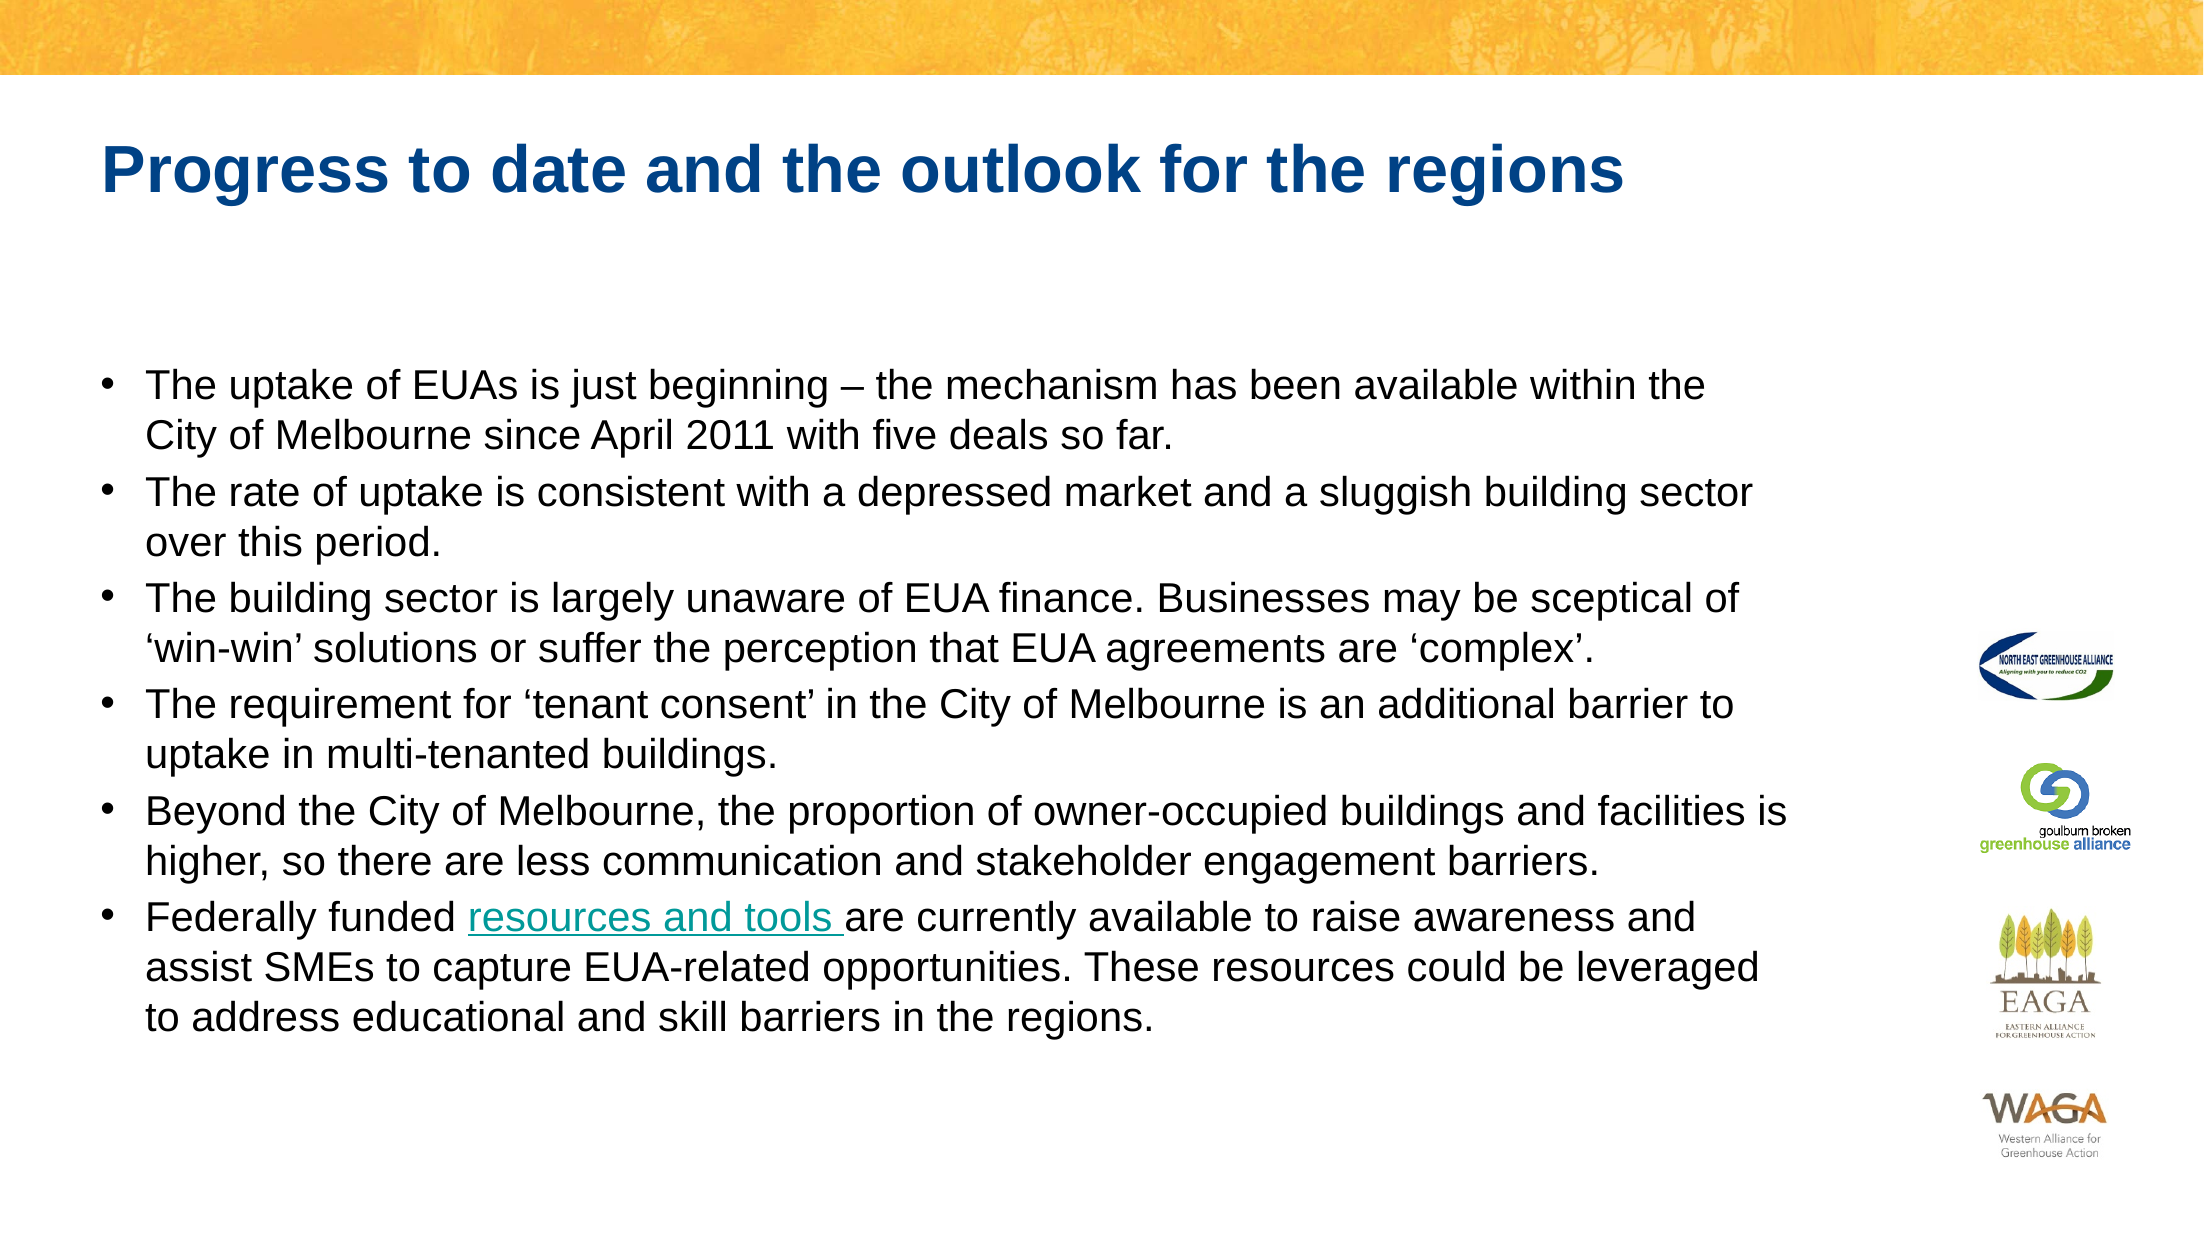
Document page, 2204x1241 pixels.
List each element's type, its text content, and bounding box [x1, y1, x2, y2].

picture [1977, 628, 2115, 703]
picture [1986, 906, 2104, 1041]
title Progress to date and the outlook for the regions [81, 116, 1841, 314]
text_box The uptake of EUAs is just beginning – the mechanism has been available within the City of Melbourne since April 2011 with five deals so far. The rate of uptake is consistent with a depressed market and a sluggish building sector over this period. The building sector is largely unaware of EUA finance. Businesses may be sceptical of ‘win-win’ solutions or suffer the perception that EUA agreements are ‘complex’. The requirement for ‘tenant consent’ in the City of Melbourne is an additional barrier to uptake in multi-tenanted buildings. Beyond the City of Melbourne, the proportion of owner-occupied buildings and facilities is higher, so there are less communication and stakeholder engagement barriers. Federally funded resources and tools are currently available to raise awareness and assist SMEs to capture EUA-related opportunities. These resources could be leveraged to address educational and skill barriers in the regions. [85, 350, 1805, 1047]
picture [1968, 1076, 2129, 1172]
picture [0, 0, 2204, 75]
picture [1975, 760, 2137, 855]
